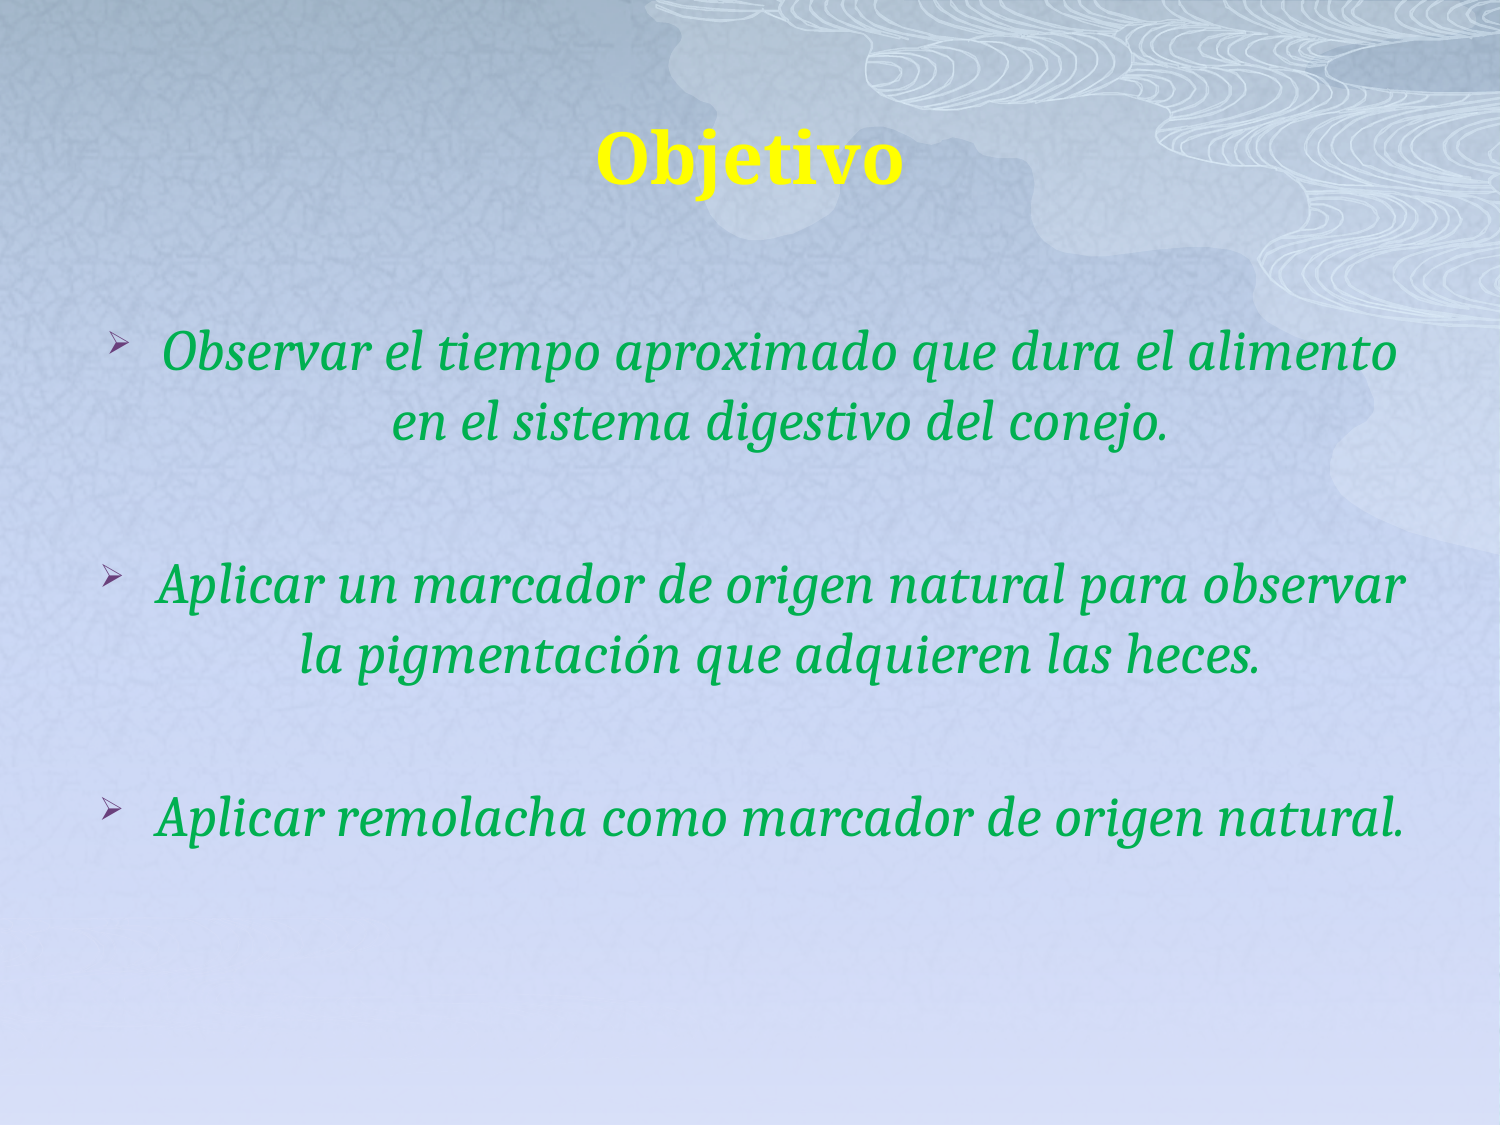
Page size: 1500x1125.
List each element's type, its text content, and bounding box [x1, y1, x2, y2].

list Observar el tiempo aproximado que dura el alimento en el sistema digestivo del conejo. Aplicar un marcador de origen natural para observar la pigmentación que adquieren las heces. Aplicar remolacha como marcador de origen natural. [76, 304, 1430, 1032]
title Objetivo [75, 105, 1425, 293]
